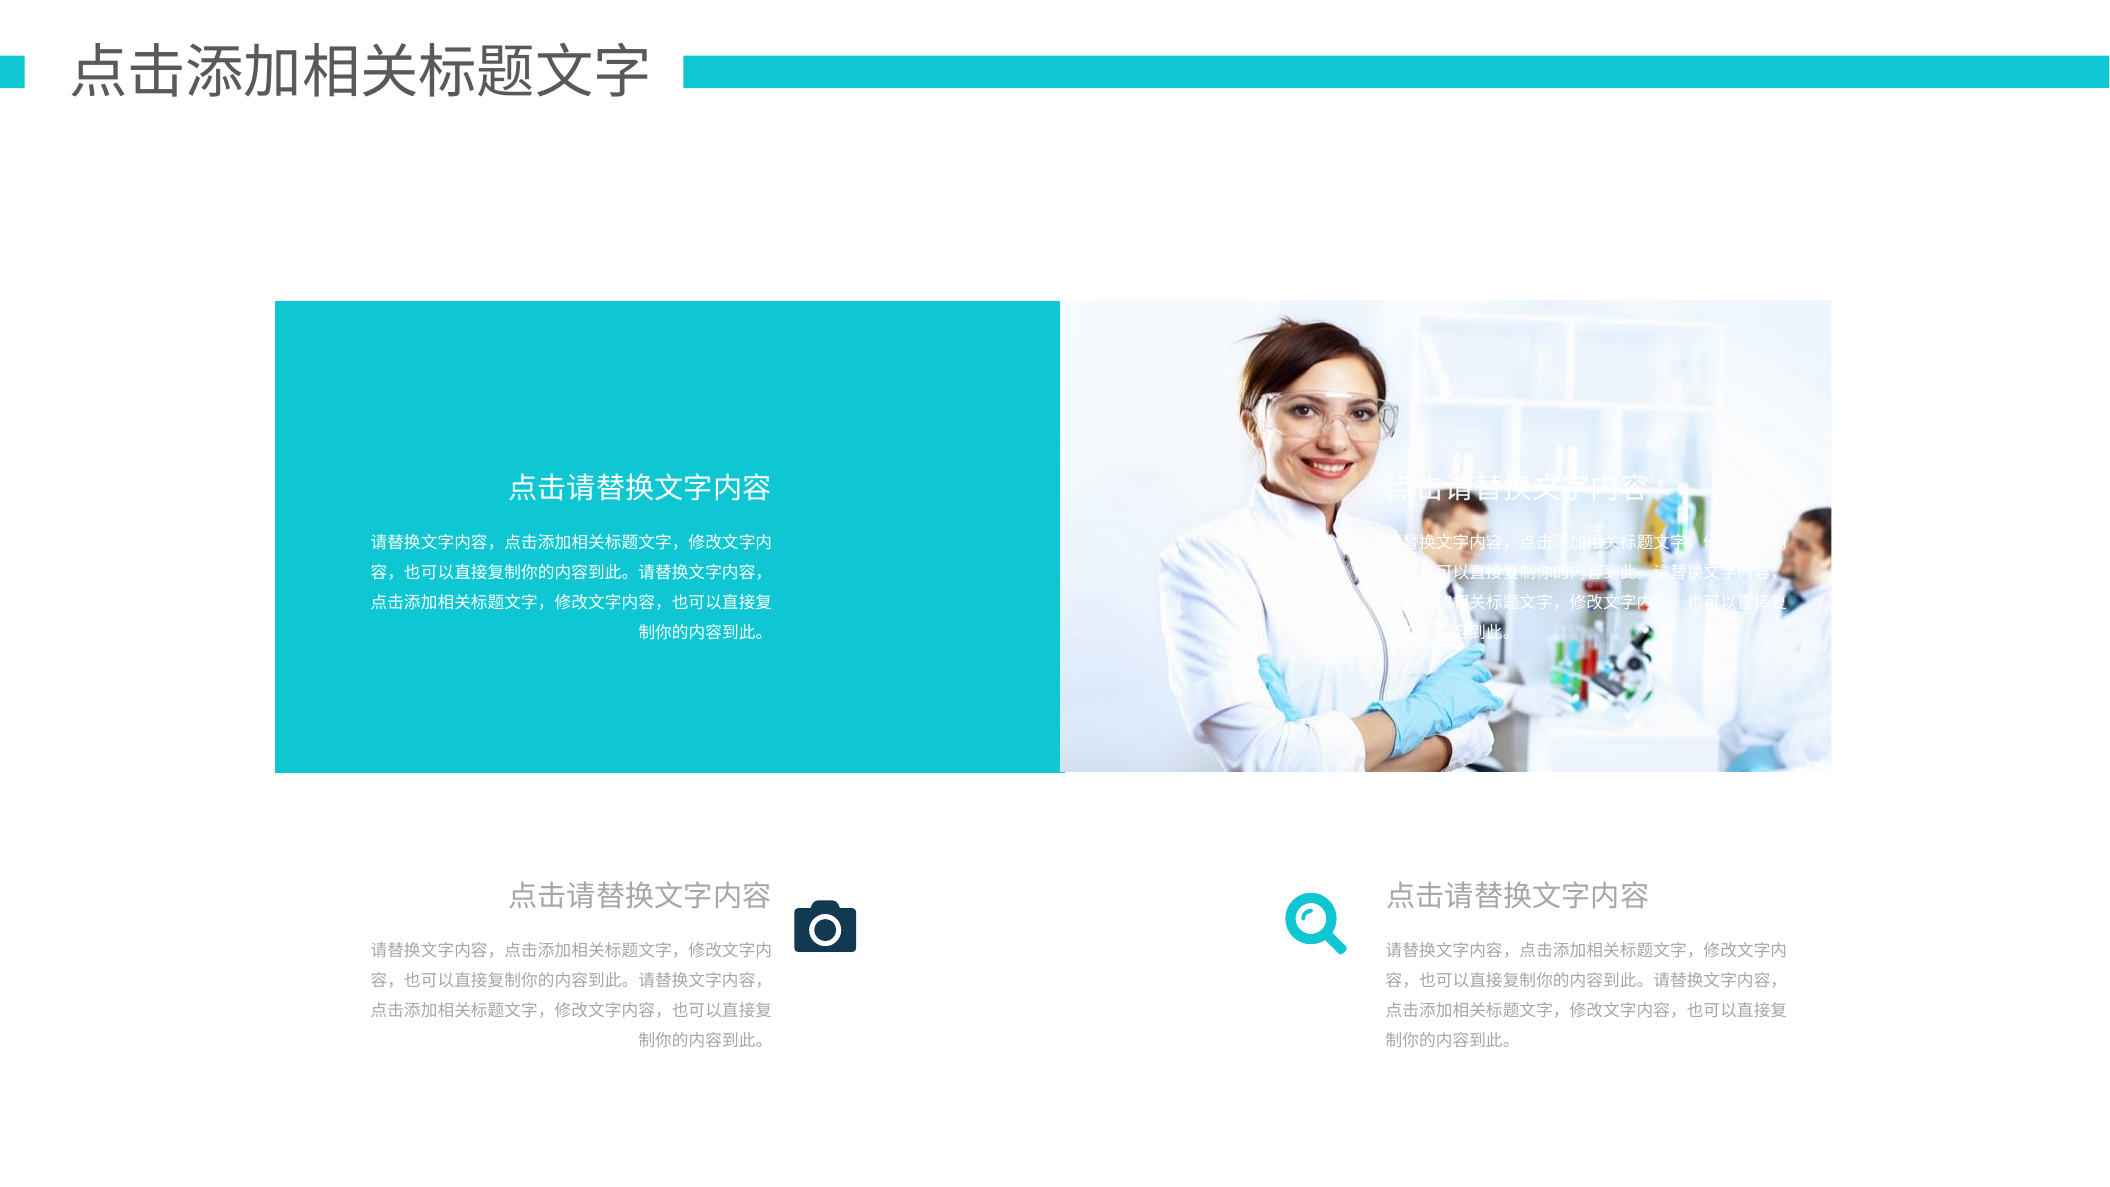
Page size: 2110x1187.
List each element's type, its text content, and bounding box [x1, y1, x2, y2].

text_box 请替换文字内容，点击添加相关标题文字，修改文字内容，也可以直接复制你的内容到此。请替换文字内容，点击添加相关标题文字，修改文字内容，也可以直接复制你的内容到此。 [344, 921, 789, 1058]
text_box [1285, 892, 1347, 955]
text_box [1060, 300, 1832, 772]
text_box 请替换文字内容，点击添加相关标题文字，修改文字内容，也可以直接复制你的内容到此。请替换文字内容，点击添加相关标题文字，修改文字内容，也可以直接复制你的内容到此。 [344, 514, 789, 651]
text_box 点击添加相关标题文字 [54, 26, 667, 112]
text_box 请替换文字内容，点击添加相关标题文字，修改文字内容，也可以直接复制你的内容到此。请替换文字内容，点击添加相关标题文字，修改文字内容，也可以直接复制你的内容到此。 [1369, 921, 1814, 1058]
text_box 点击请替换文字内容 [491, 869, 788, 921]
text_box 点击请替换文字内容 [491, 461, 788, 513]
text_box 点击请替换文字内容 [1370, 461, 1667, 513]
text_box [274, 300, 1065, 773]
text_box 点击请替换文字内容 [1370, 869, 1667, 921]
text_box [794, 900, 857, 952]
text_box 请替换文字内容，点击添加相关标题文字，修改文字内容，也可以直接复制你的内容到此。请替换文字内容，点击添加相关标题文字，修改文字内容，也可以直接复制你的内容到此。 [1369, 514, 1814, 651]
